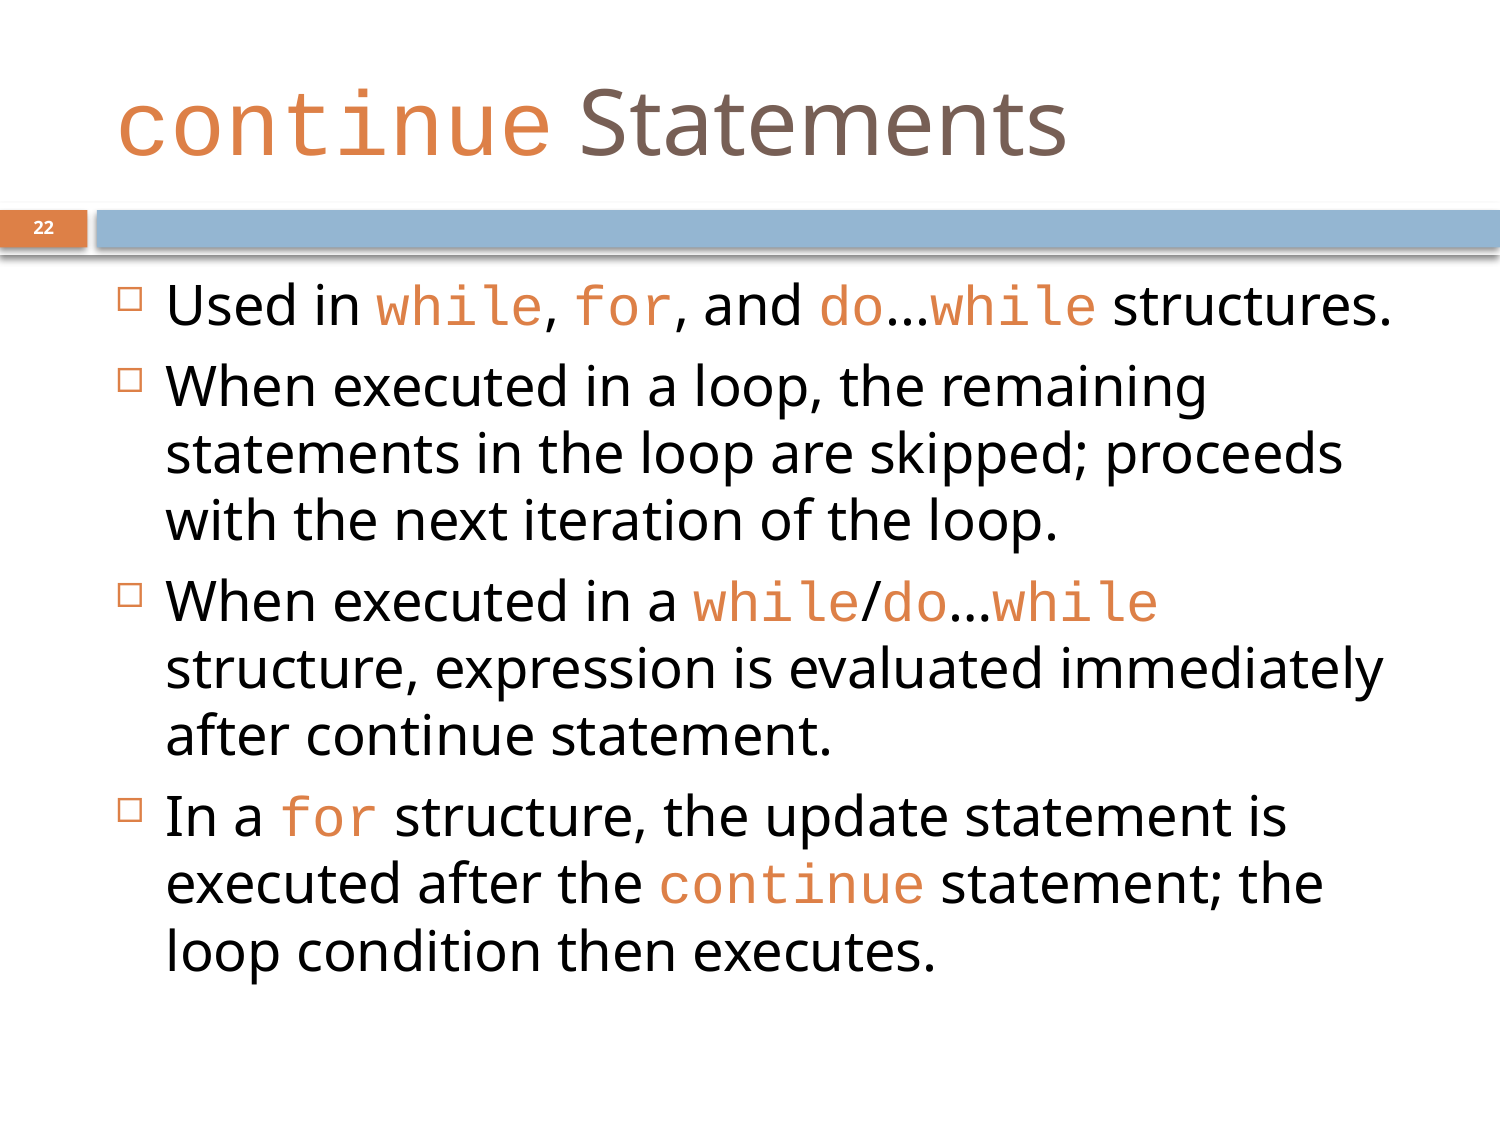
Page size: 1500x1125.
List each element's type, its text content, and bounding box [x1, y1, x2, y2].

title continue Statements [100, 37, 1438, 200]
slide_number 22 [0, 208, 88, 249]
list Used in while, for, and do...while structures. When executed in a loop, the remaining statements in the loop are skipped; proceeds with the next iteration of the loop. When executed in a while/do…while structure, expression is evaluated immediately after continue statement. In a for structure, the update statement is executed after the continue statement; the loop condition then executes. [100, 262, 1438, 1000]
